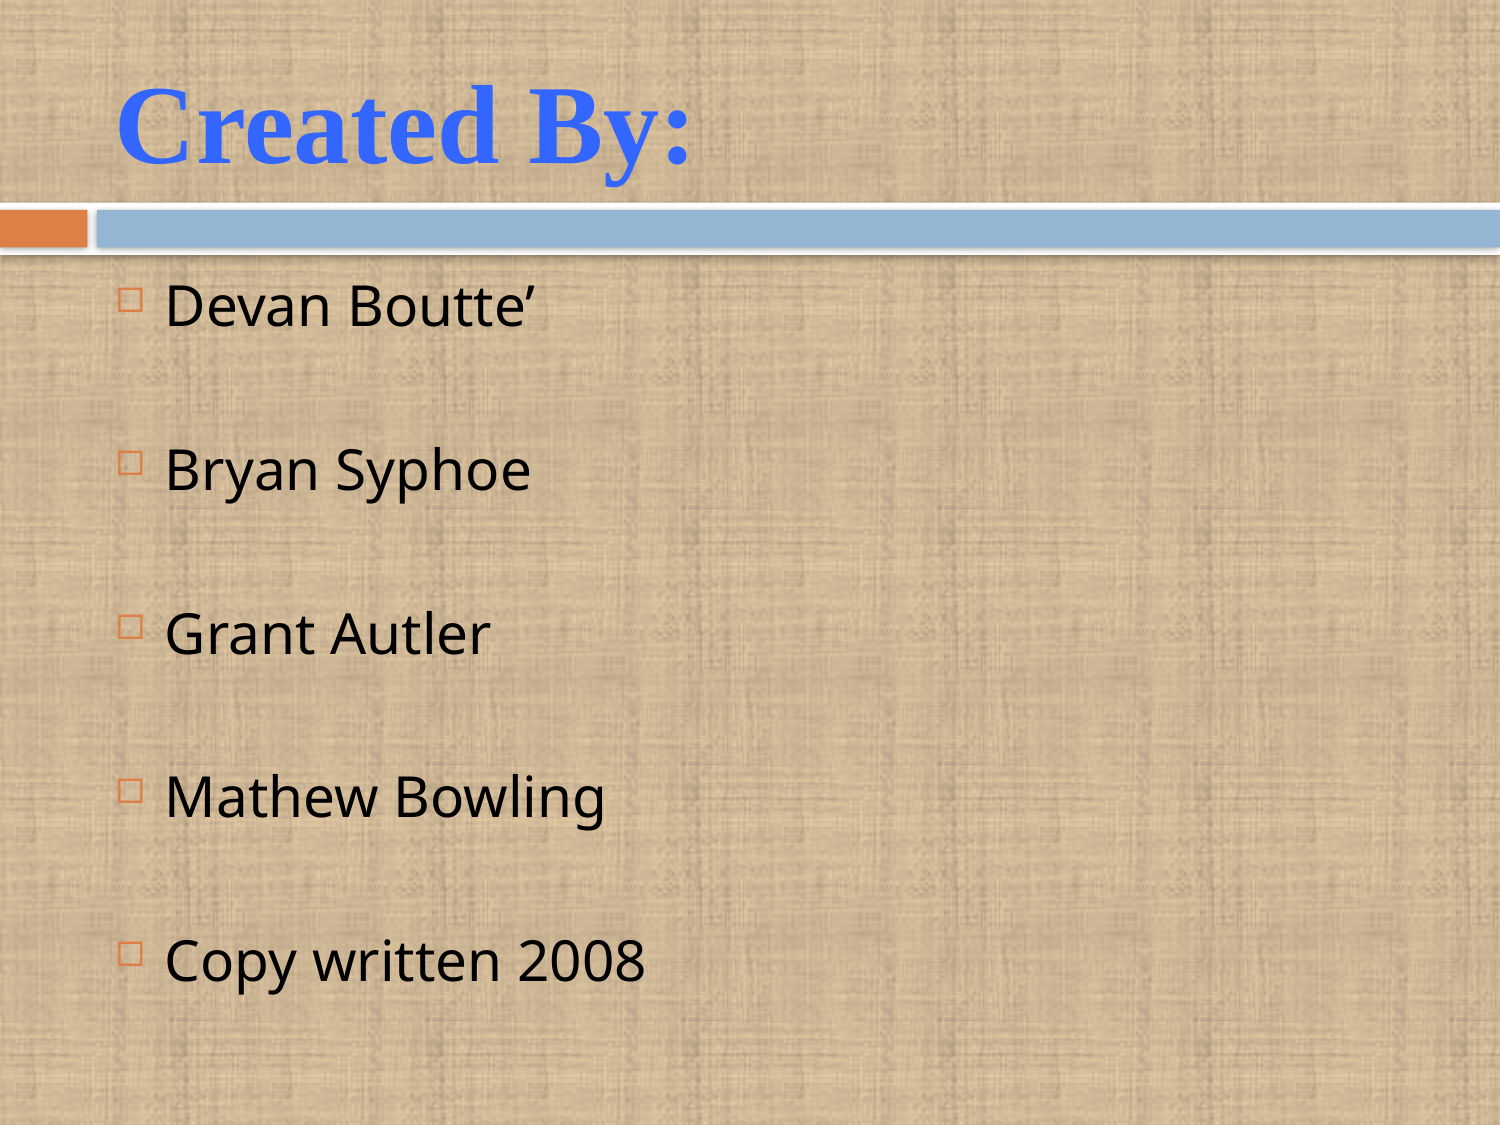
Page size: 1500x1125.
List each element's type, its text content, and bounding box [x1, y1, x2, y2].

title Created By: [99, 37, 1438, 201]
list Devan Boutte’ Bryan Syphoe Grant Autler Mathew Bowling Copy written 2008 [100, 262, 1439, 1006]
